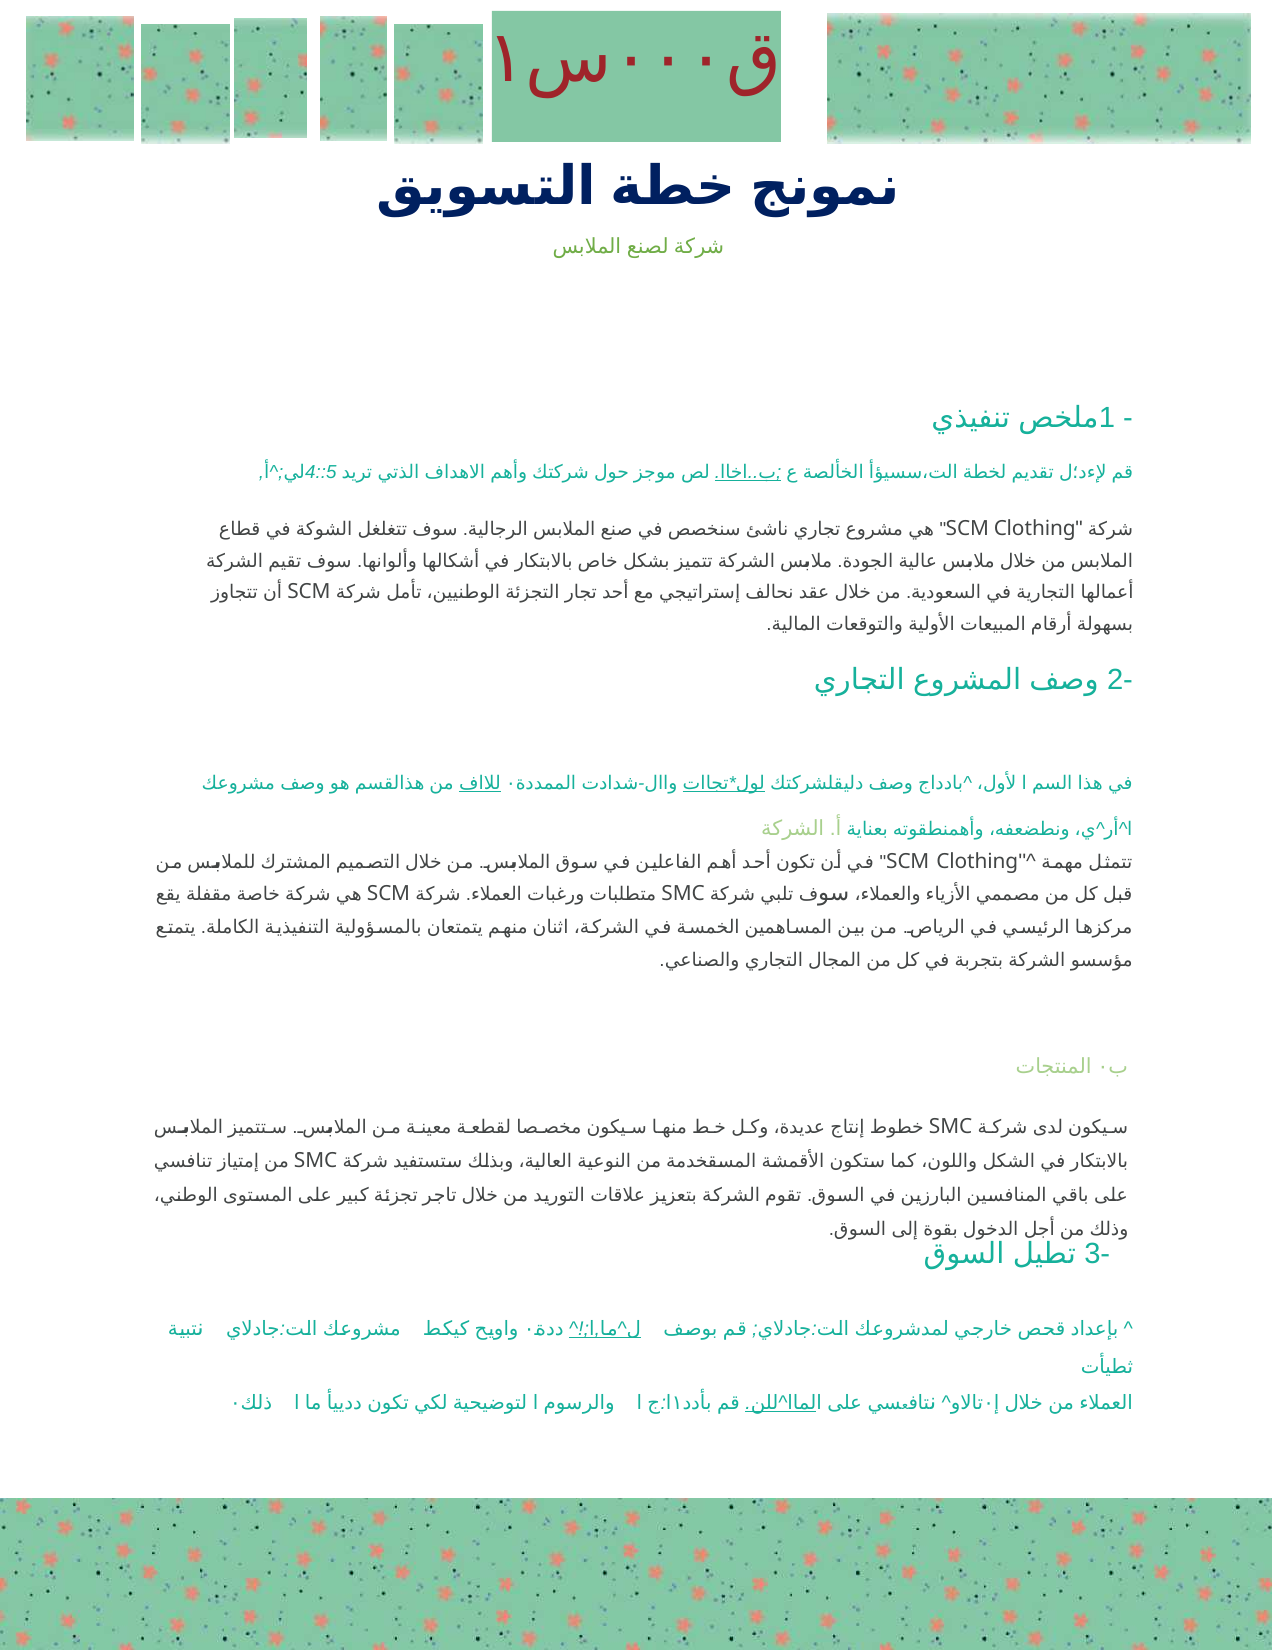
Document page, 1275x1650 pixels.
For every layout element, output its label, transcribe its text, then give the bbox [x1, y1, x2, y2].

text_box ق٠٠٠س١ [491, 10, 781, 142]
text_box شركة لصنع الملابس [552, 232, 725, 266]
text_box في هذا السم ا لأول، ^بادداج وصف دليقلشركتك لول*تجاات واال-شدادت الممددة٠ للااف من هذالقسم هو وصف مشروعك ا^أر^ي، ونطضعفه، وأهمنطقوته بعناية أ. الشركة تتمثل مهمة ^''SCM Clothing" في أن تكون أحد أهم الفاعلين في سوق الملابس. من خلال التصميم المشترك للملابس من قبل كل من مصممي الأزياء والعملاء، سوف تلبي شركة SMC متطلبات ورغبات العملاء. شركة SCM هي شركة خاصة مقفلة يقع مركزها الرئيسي في الرياص. من بين المساهمين الخمسة في الشركة، اثنان منهم يتمتعان بالمسؤولية التنفيذية الكاملة. يتمتع مؤسسو الشركة بتجربة في كل من المجال التجاري والصناعي. [155, 746, 1133, 1019]
picture [26, 16, 134, 141]
text_box -3 تطيل السوق [951, 1234, 1111, 1268]
picture [394, 24, 483, 144]
text_box ب٠ المنتجات سيكون لدى شركة SMC خطوط إنتاج عديدة، وكل خط منها سيكون مخصصا لقطعة معينة من الملابس. ستتميز الملابس بالابتكار في الشكل واللون، كما ستكون الأقمشة المسقخدمة من النوعية العالية، وبذلك ستستفيد شركة SMC من إمتياز تنافسي على باقي المنافسين البارزين في السوق. تقوم الشركة بتعزيز علاقات التوريد من خلال تاجر تجزئة كبير على المستوى الوطني، وذلك من أجل الدخول بقوة إلى السوق. [153, 1053, 1129, 1199]
text_box ^ بإعداد قحص خارجي لمدشروعك الت:جادلاي; قم بوصف ل^ما,ا;!^ ددة٠ واويح كيكط مشروعك الت:جادلاي نتبية ثطيأت العملاء من خلال إ٠تالاو^ نتافعسي على الماا^للن. قم بأدد١ا:ج ا والرسوم ا لتوضيحية لكي تكون ددييأ ما ا ذلك٠ [167, 1303, 1133, 1365]
picture [233, 18, 308, 139]
picture [141, 24, 230, 144]
text_box - 1ملخص تنفيذي قم لإءد؛ل تقديم لخطة الت،سسيؤأ الخألصة ع ;ب..اخاا. لص موجز حول شركتك وأهم الاهداف الذتي تريد 5::4لي;^أ, شركة "SCM Clothing" هي مشروع تجاري ناشئ سنخصص في صنع الملابس الرجالية. سوف تتغلغل الشوكة في قطاع الملابس من خلال ملابس عالية الجودة. ملابس الشركة تتميز بشكل خاص بالابتكار في أشكالها وألوانها. سوف تقيم الشركة أعمالها التجارية في السعودية. من خلال عقد نحالف إستراتيجي مع أحد تجار التجزئة الوطنيين، تأمل شركة SCM أن تتجاوز بسهولة أرقام المبيعات الأولية والتوقعات المالية. -2 وصف المشروع التجاري [158, 398, 1133, 715]
picture [0, 1498, 1273, 1650]
text_box نمونج خطة التسويق [453, 149, 824, 215]
picture [320, 16, 387, 141]
picture [826, 13, 1252, 144]
